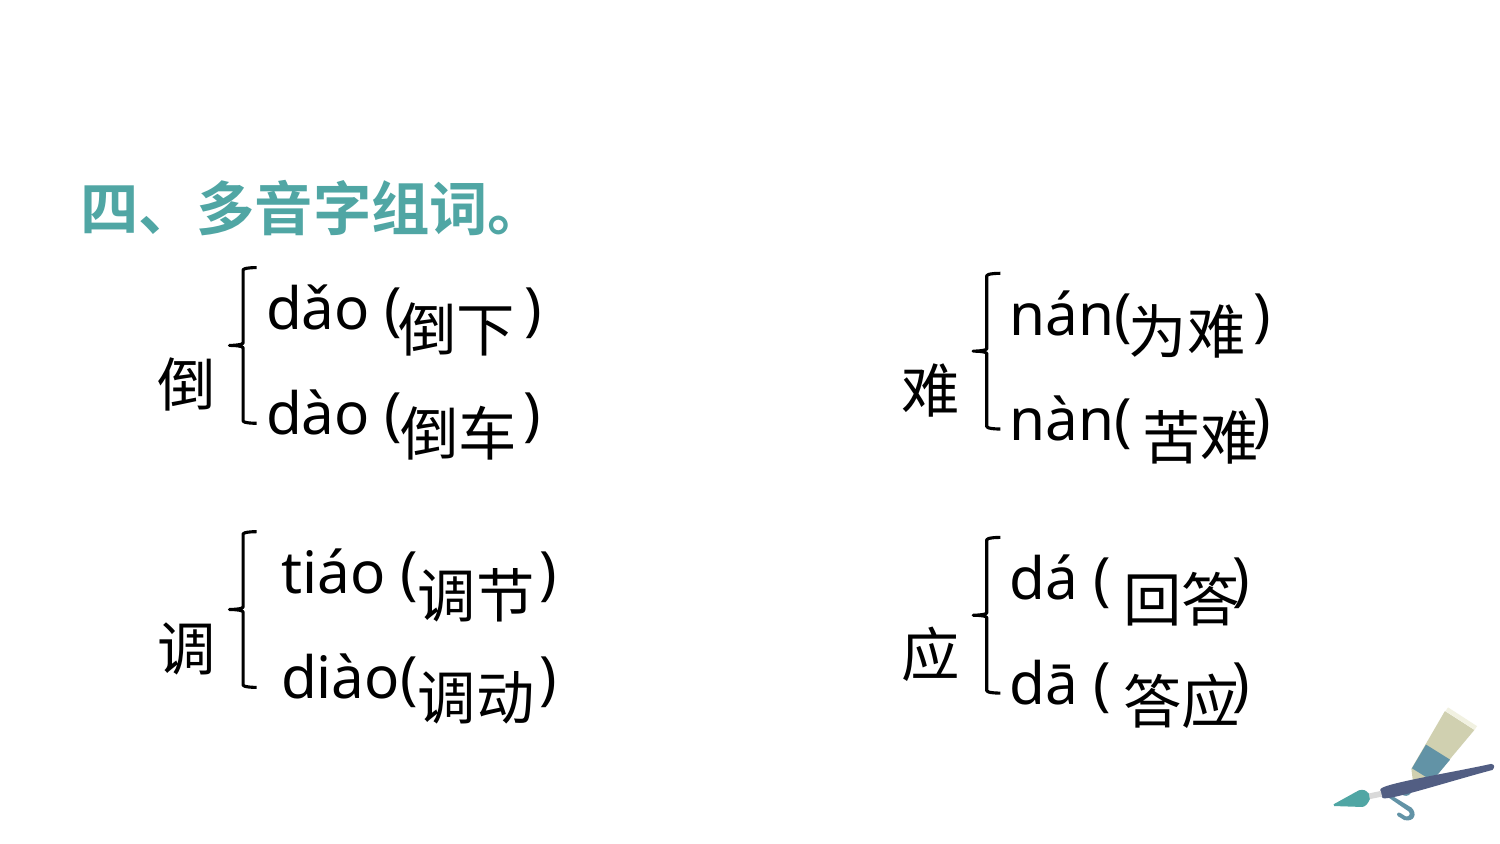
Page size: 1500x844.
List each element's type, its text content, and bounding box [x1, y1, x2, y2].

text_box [1358, 708, 1481, 844]
text_box 苦难 [1127, 358, 1274, 479]
text_box nán( ) nàn( ) [995, 234, 1423, 460]
text_box 调 [143, 569, 237, 690]
text_box tiáo ( ) diào( ) [251, 492, 679, 718]
text_box dá ( ) dā ( ) [995, 498, 1423, 724]
text_box 倒 [143, 305, 237, 426]
text_box 回答 [1108, 521, 1255, 622]
text_box 倒车 [385, 354, 533, 475]
text_box 应 [886, 575, 981, 696]
text_box [229, 267, 251, 424]
text_box 倒下 [383, 250, 531, 370]
text_box 答应 [1108, 622, 1255, 743]
text_box [229, 531, 251, 688]
text_box 调节 [403, 516, 550, 618]
text_box 难 [886, 311, 981, 432]
text_box dǎo ( ) dào ( ) [251, 228, 679, 454]
text_box 为难 [1114, 252, 1261, 372]
text_box 调动 [403, 618, 550, 739]
text_box [973, 273, 995, 429]
text_box [973, 537, 995, 693]
text_box 四、多音字组词。 [65, 129, 1259, 250]
